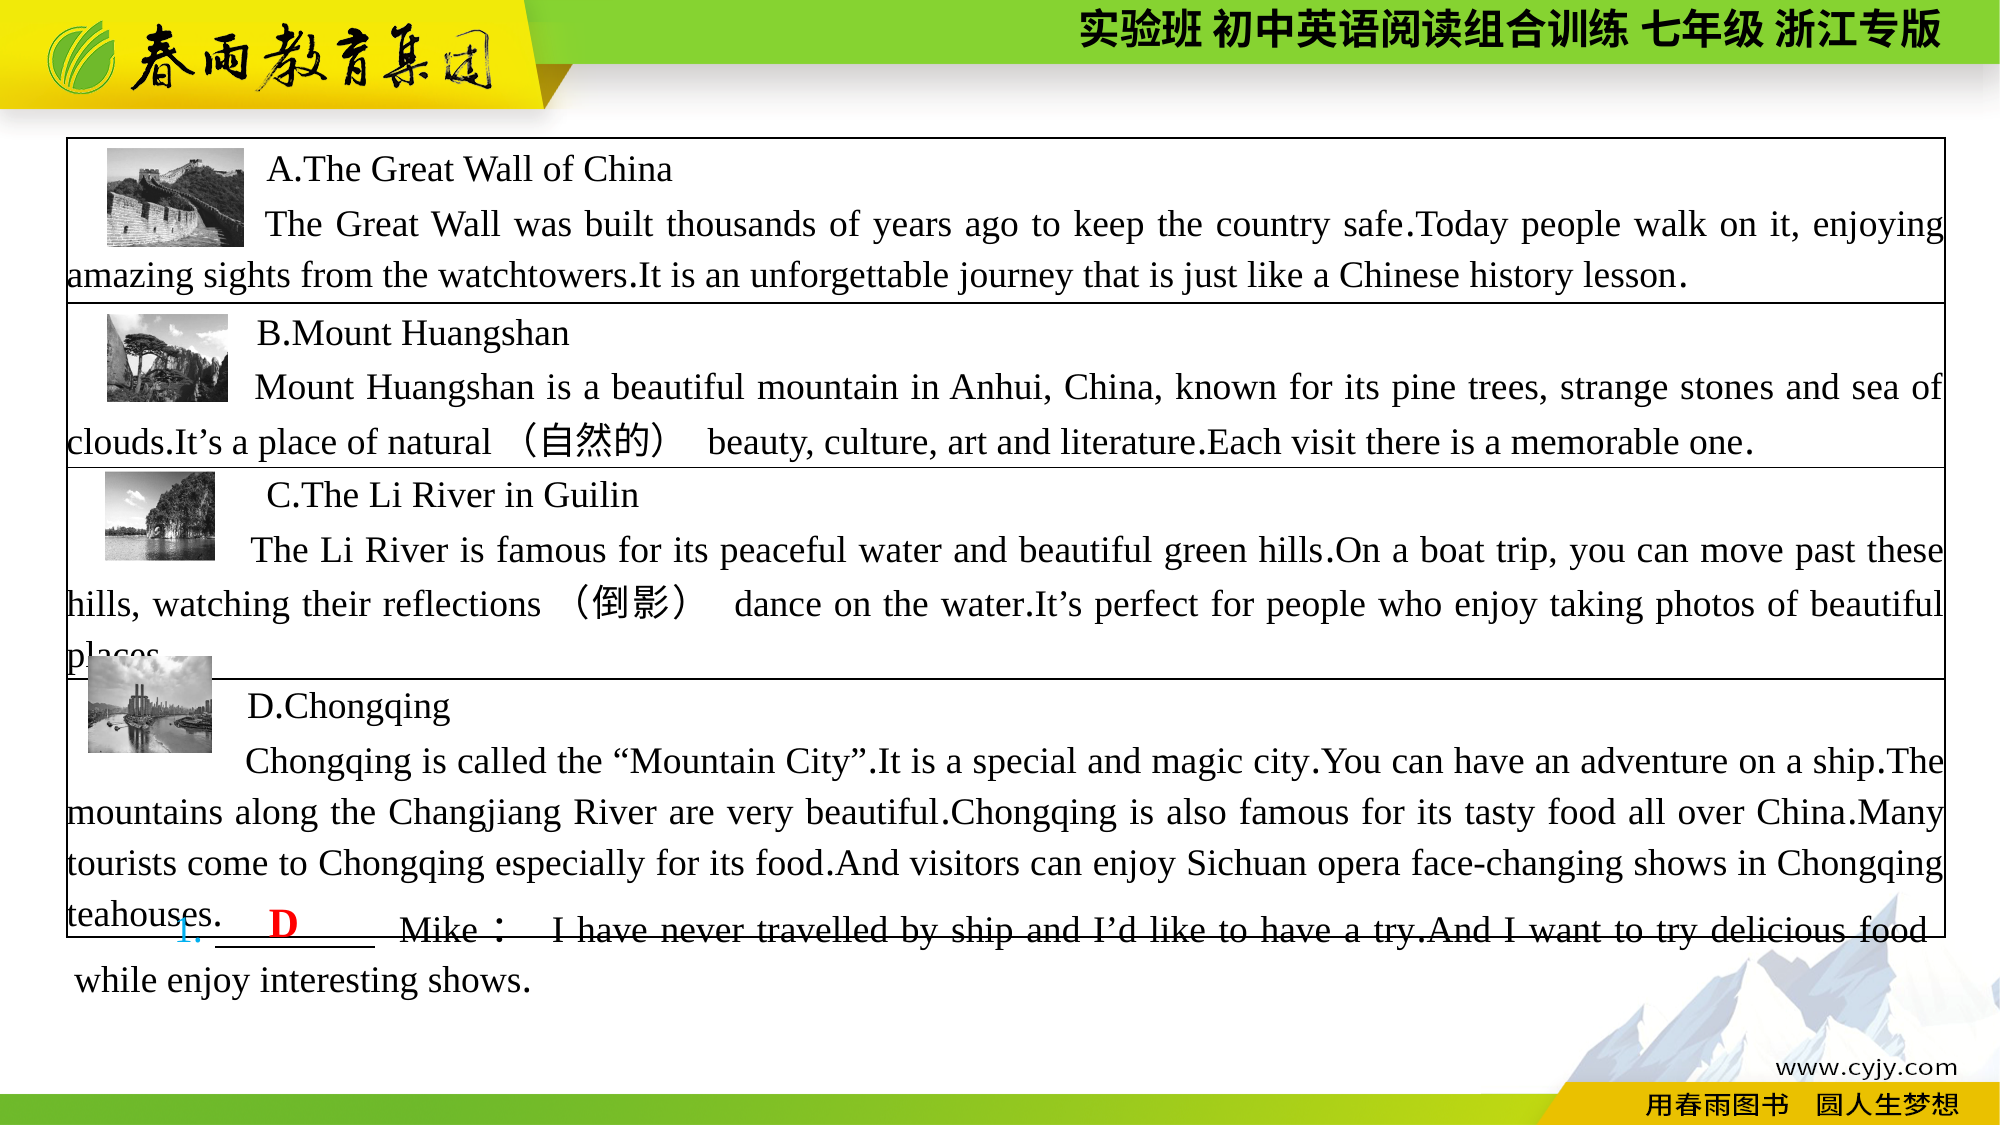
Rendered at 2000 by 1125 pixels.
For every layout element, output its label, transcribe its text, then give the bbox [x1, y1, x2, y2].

text_box D [254, 888, 315, 954]
table_cell D.Chongqing Chongqing is called the “Mountain City”.It is a special and magic city.You can have an adventure on a ship.The mountains along the Changjiang River are very beautiful.Chongqing is also famous for its tasty food all over China.Many tourists come to Chongqing especially for its food.And visitors can enjoy Sichuan opera face-changing shows in Chongqing teahouses. [68, 680, 1944, 893]
table_cell B.Mount Huangshan Mount Huangshan is a beautiful mountain in Anhui, China, known for its pine trees, strange stones and sea of clouds.It’s a place of natural（自然的） beauty, culture, art and literature.Each visit there is a memorable one. [68, 304, 1944, 467]
table_header A.The Great Wall of China The Great Wall was built thousands of years ago to keep the country safe.Today people walk on it, enjoying amazing sights from the watchtowers.It is an unforgettable journey that is just like a Chinese history lesson. [68, 139, 1944, 302]
picture [0, 0, 2000, 1125]
table_cell C.The Li River in Guilin The Li River is famous for its peaceful water and beautiful green hills.On a boat trip, you can move past these hills, watching their reflections（倒影） dance on the water.It’s perfect for people who enjoy taking photos of beautiful places. [68, 468, 1944, 678]
list 1. Mike： I have never travelled by ship and I’d like to have a try.And I want to try delicious food while enjoy interesting shows. [59, 893, 1944, 1005]
